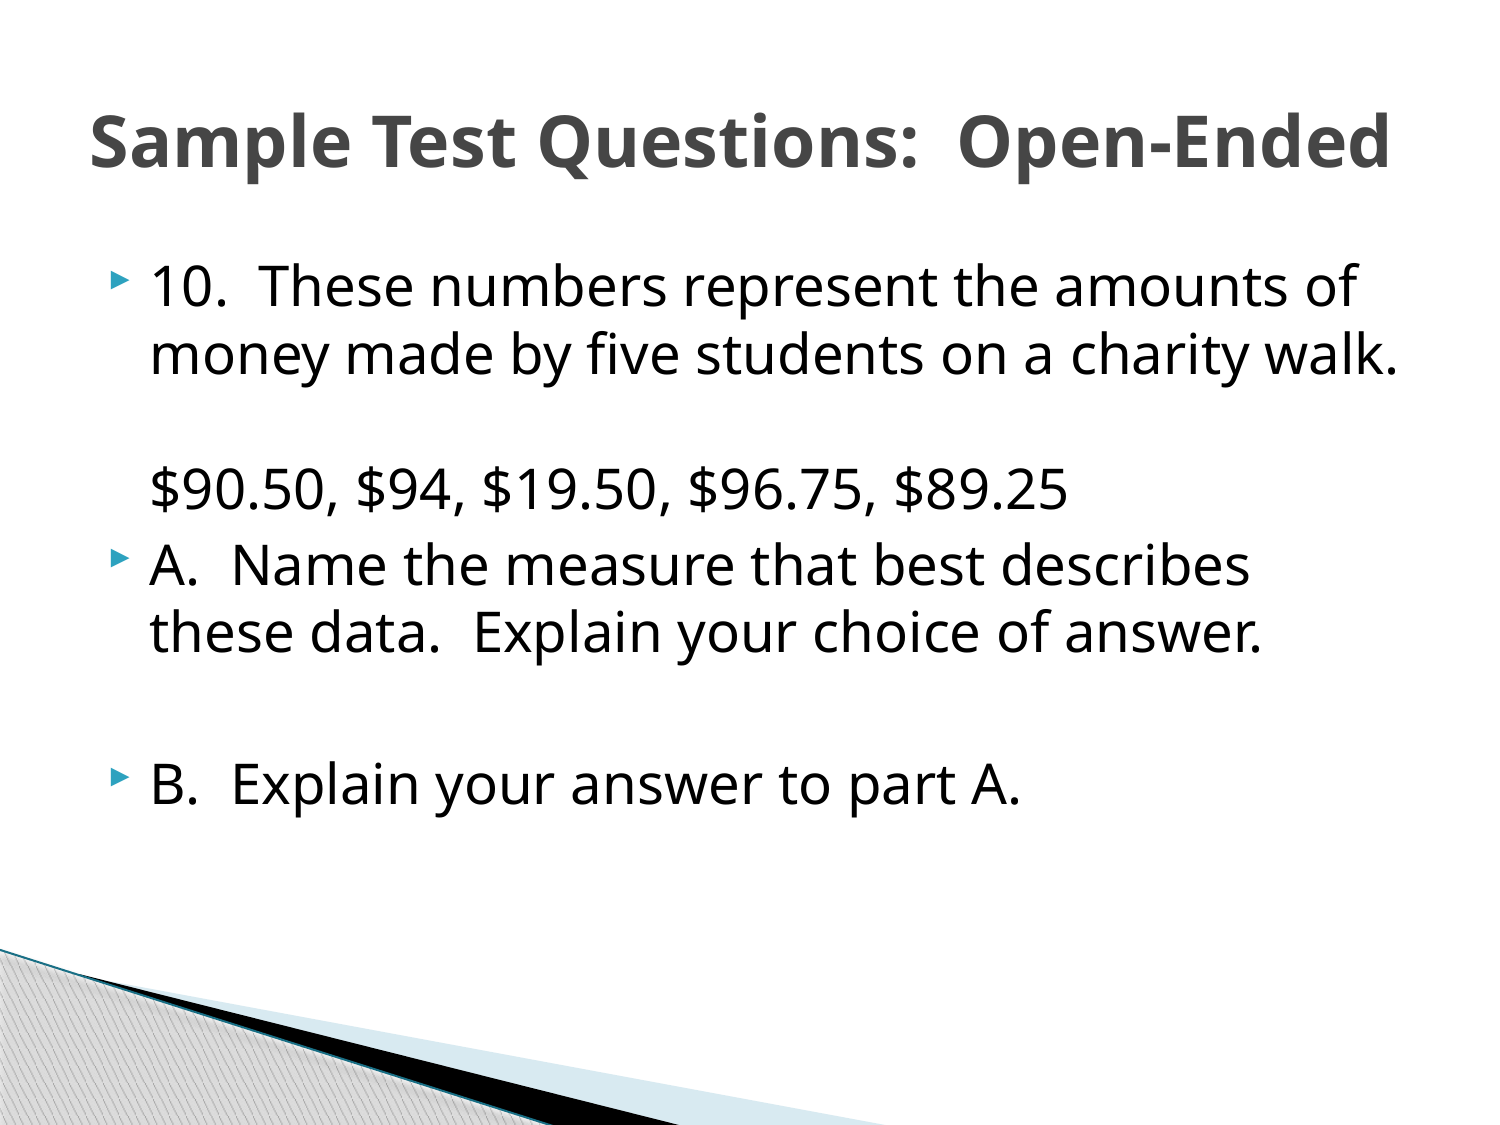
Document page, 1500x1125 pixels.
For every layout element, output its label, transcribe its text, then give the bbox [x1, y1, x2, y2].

list 10. These numbers represent the amounts of money made by five students on a charity walk. $90.50, $94, $19.50, $96.75, $89.25 A. Name the measure that best describes these data. Explain your choice of answer. B. Explain your answer to part A. [75, 243, 1425, 986]
title Sample Test Questions: Open-Ended [75, 45, 1425, 233]
